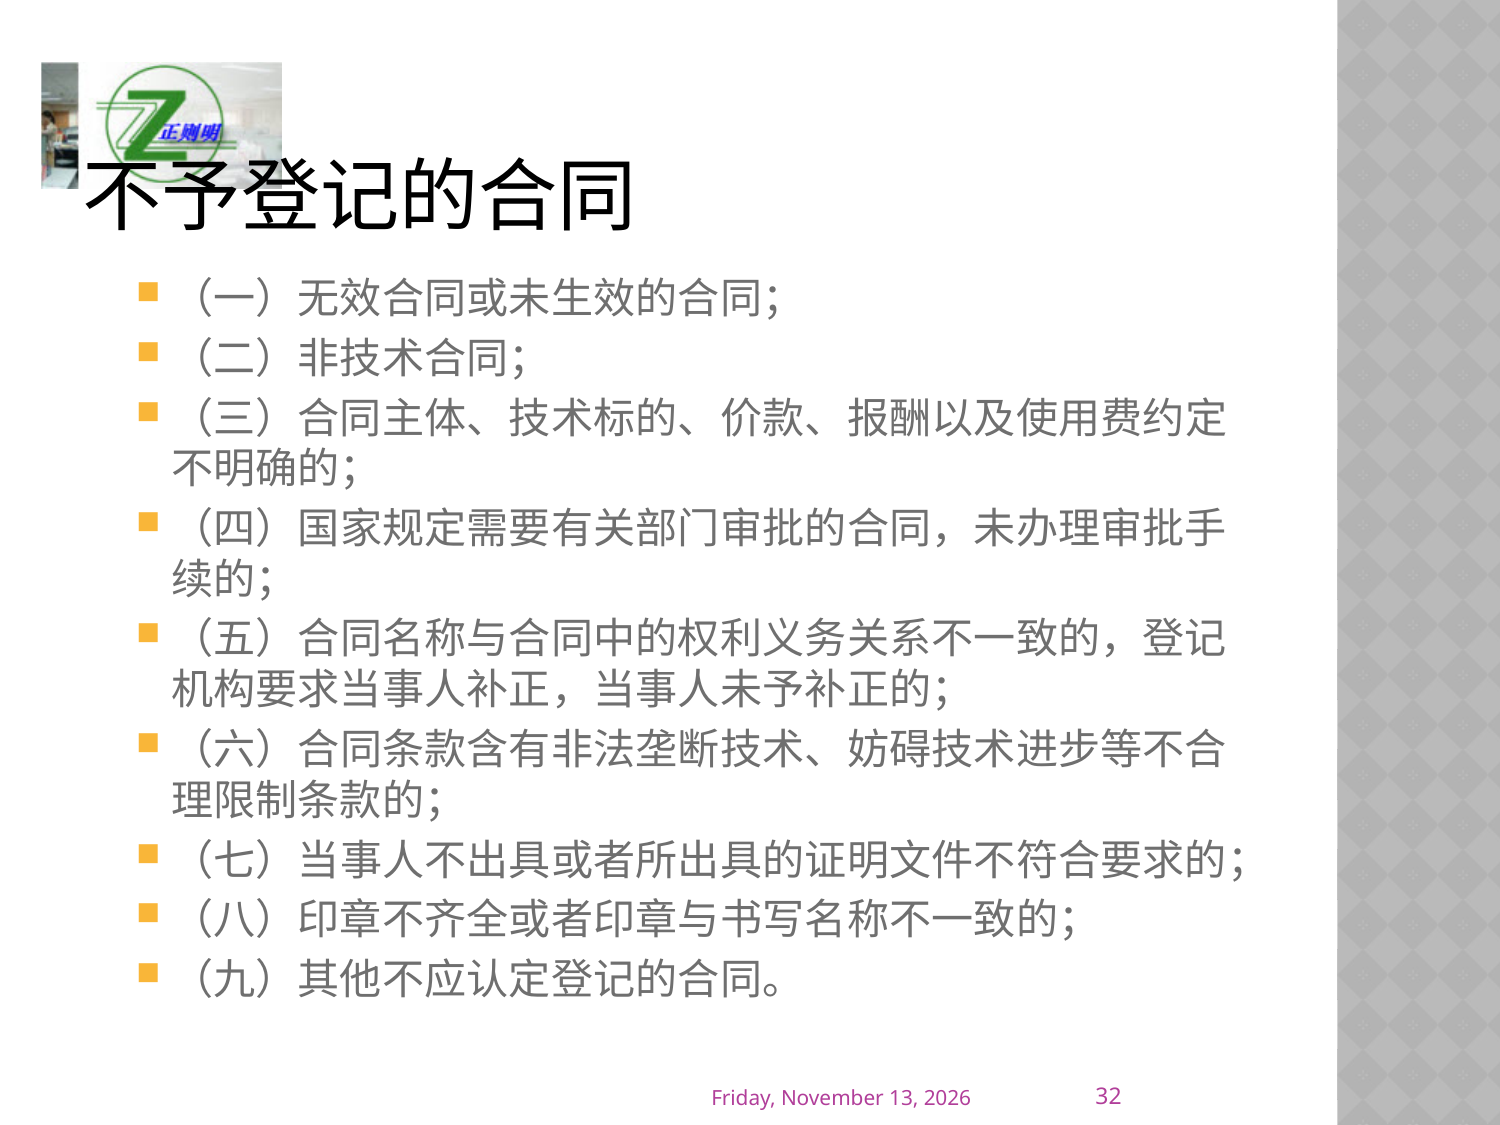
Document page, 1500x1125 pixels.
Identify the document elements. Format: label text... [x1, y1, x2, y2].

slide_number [696, 1075, 1025, 1113]
title 不予登记的合同 [75, 52, 1263, 240]
picture [41, 62, 75, 189]
list （一）无效合同或未生效的合同； （二）非技术合同； （三）合同主体、技术标的、价款、报酬以及使用费约定不明确的； （四）国家规定需要有关部门审批的合同，未办理审批手续的； （五）合同名称与合同中的权利义务关系不一致的，登记机构要求当事人补正，当事人未予补正的； （六）合同条款含有非法垄断技术、妨碍技术进步等不合理限制条款的； （七）当事人不出具或者所出具的证明文件不符合要求的； （八）印章不齐全或者印章与书写名称不一致的； （九）其他不应认定登记的合同。 [75, 264, 1263, 1059]
slide_number 32 [1025, 1075, 1122, 1113]
